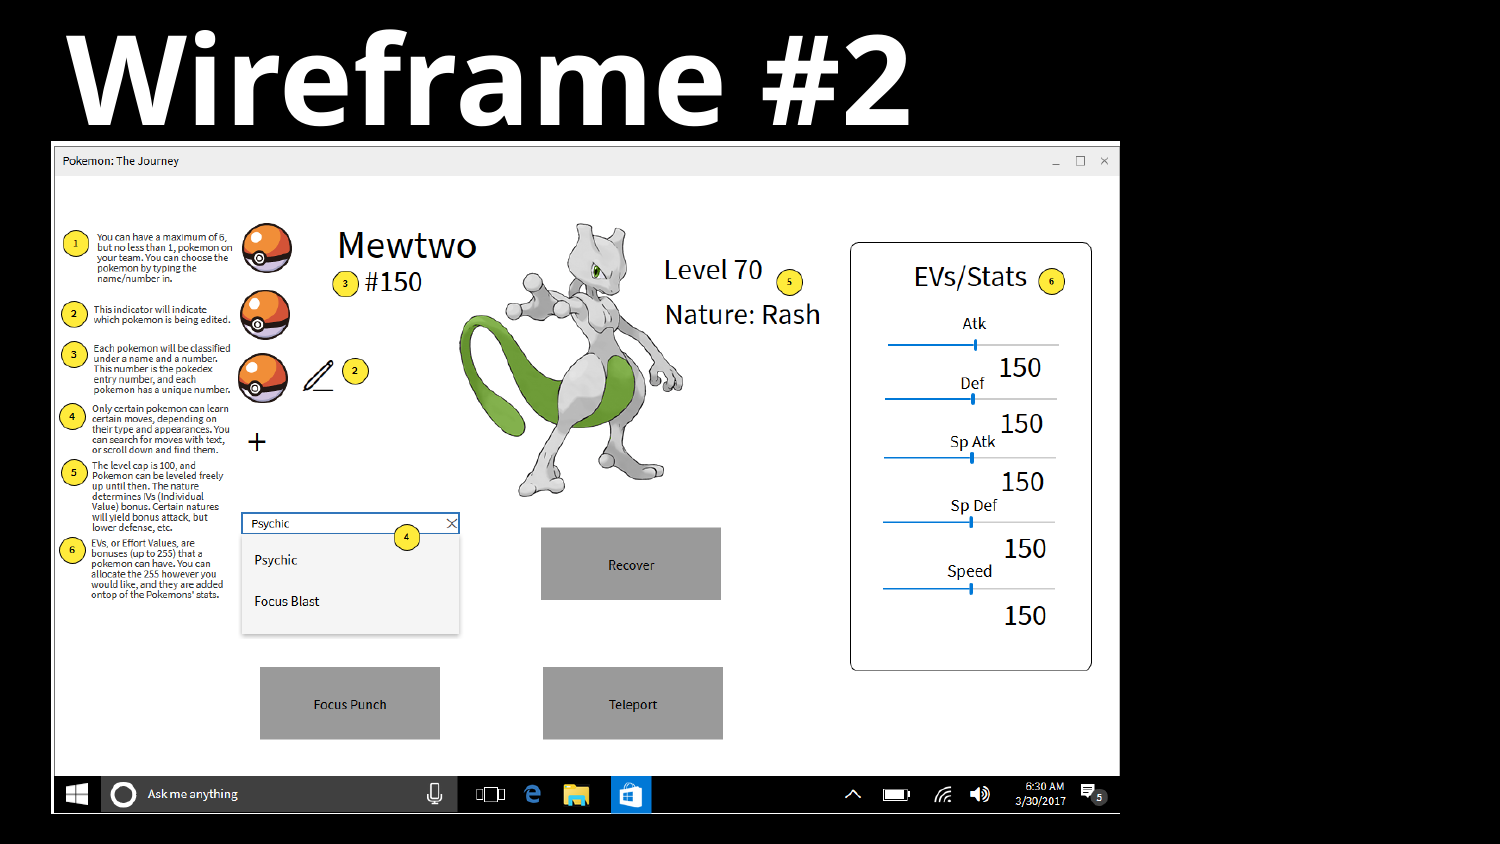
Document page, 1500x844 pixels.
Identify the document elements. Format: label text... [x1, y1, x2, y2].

picture [50, 141, 1120, 815]
title Wireframe #2 [51, 0, 1449, 80]
